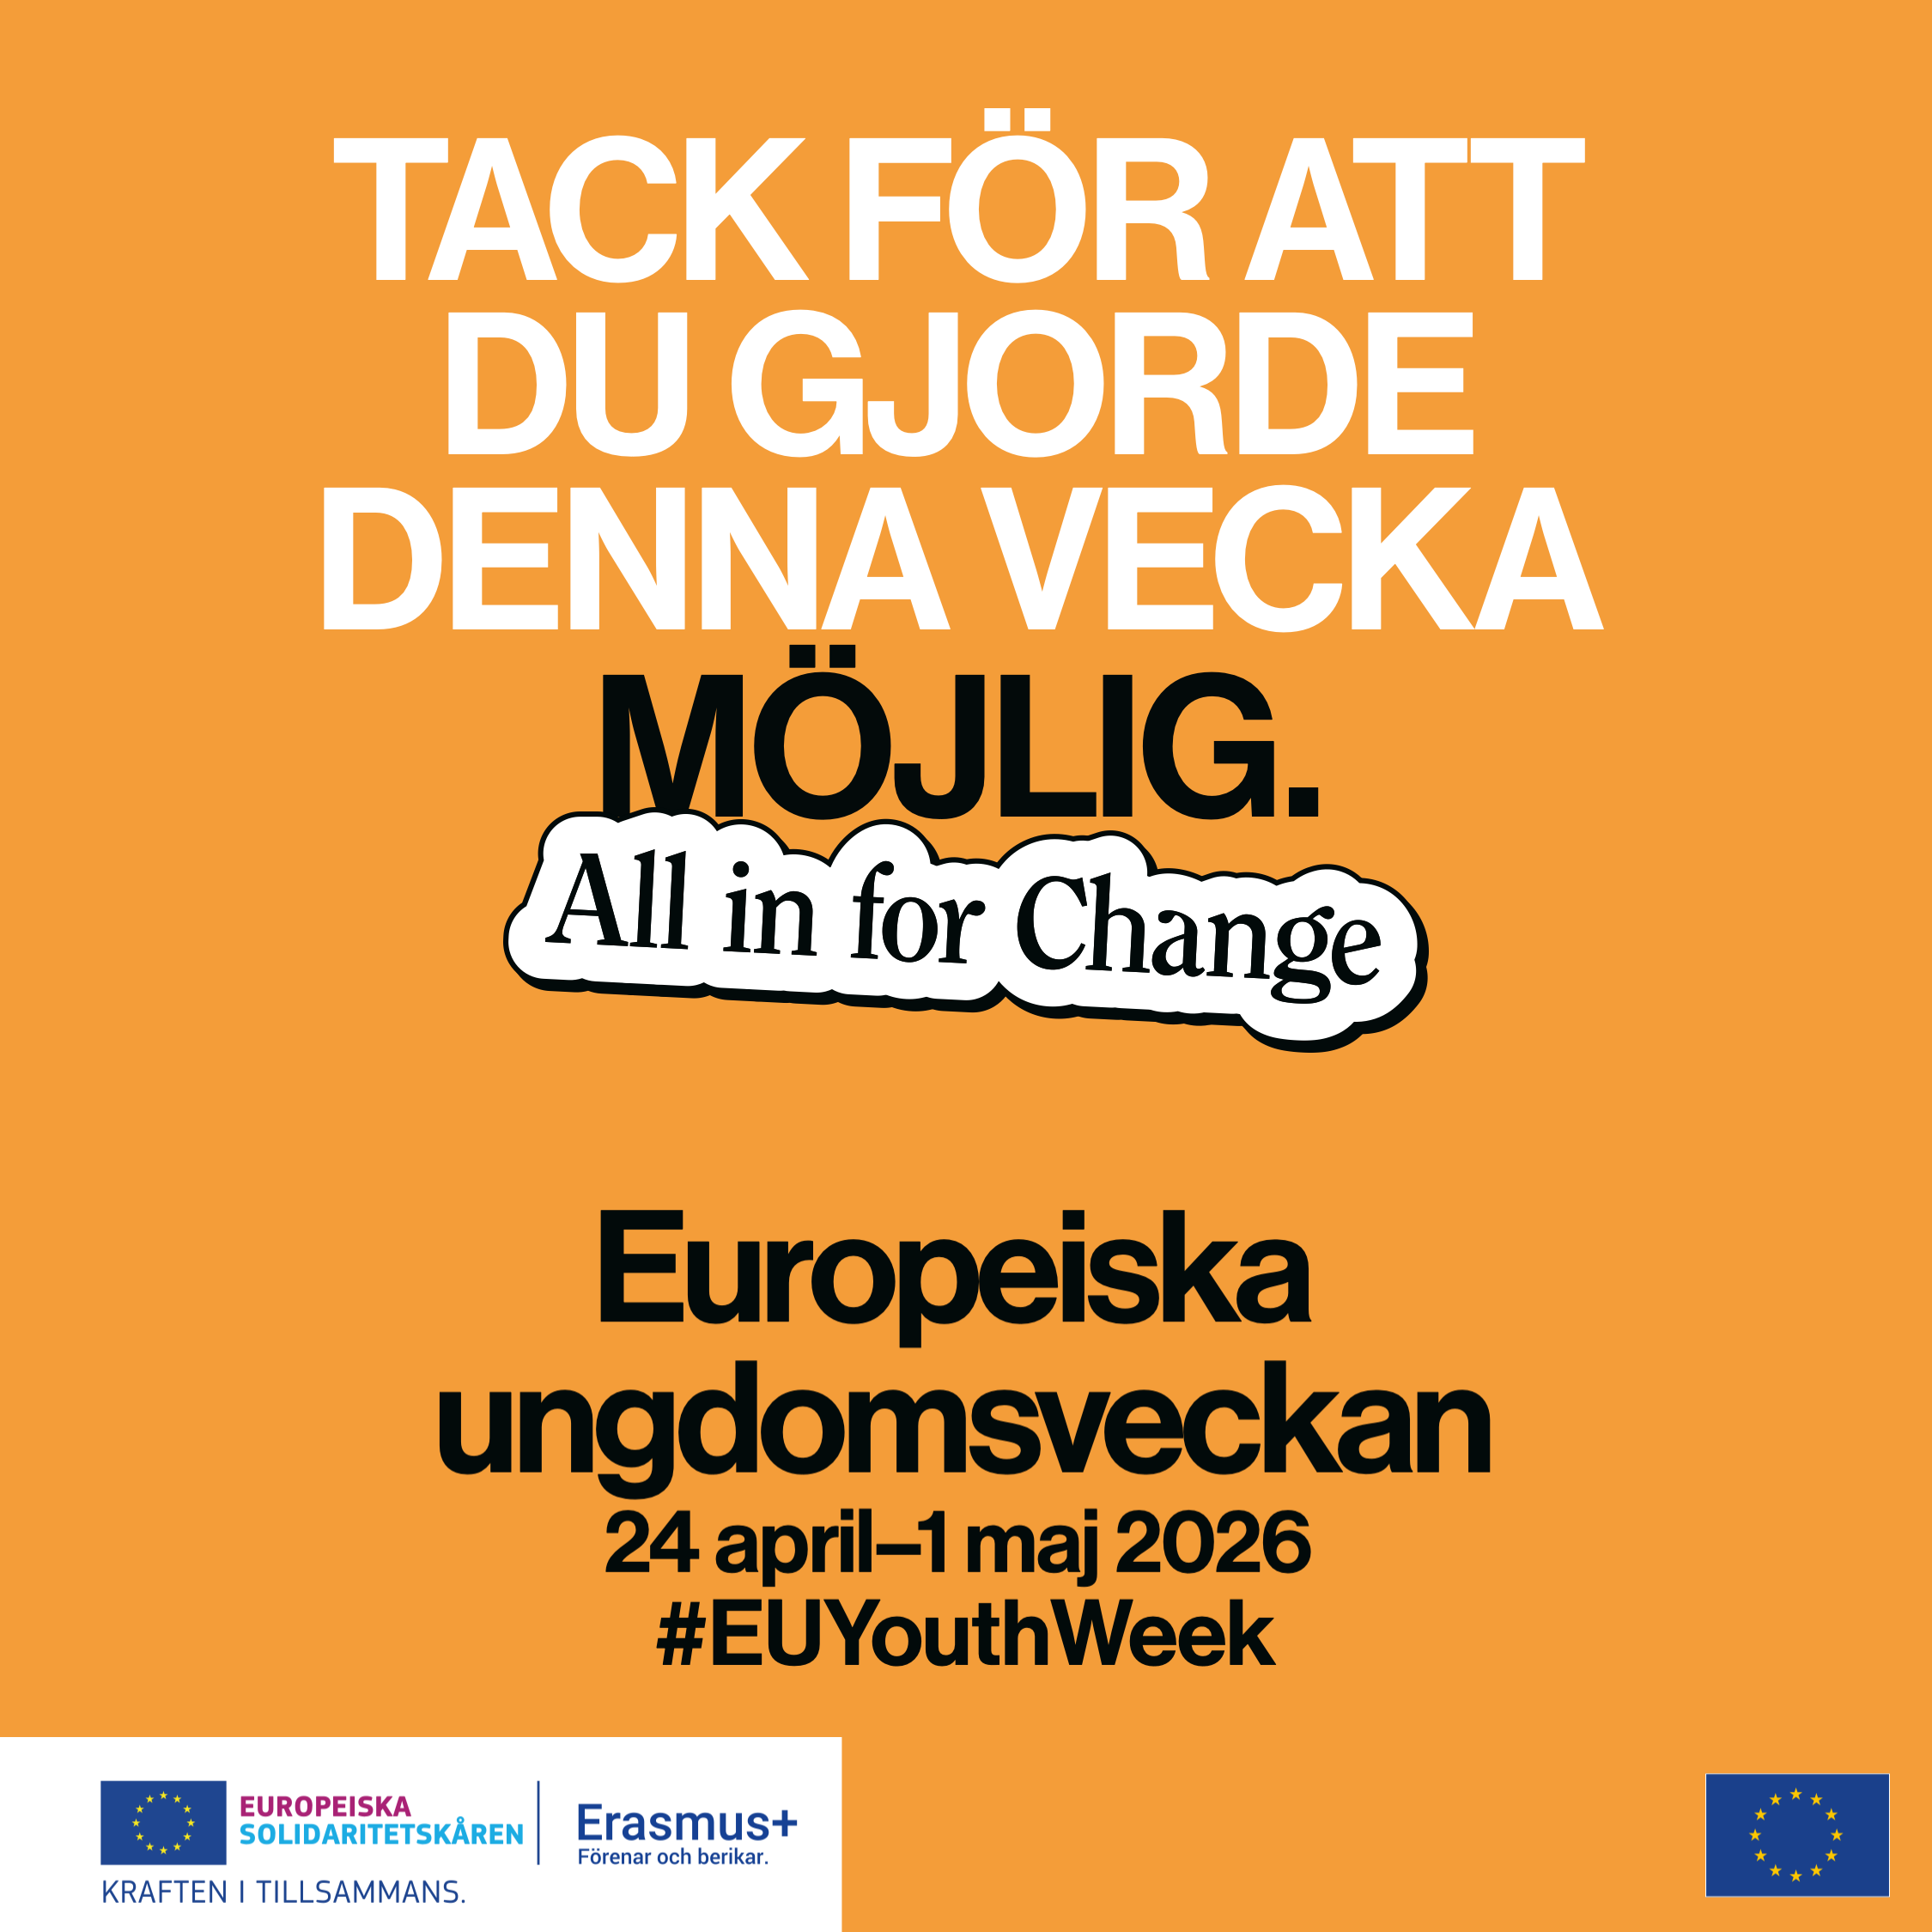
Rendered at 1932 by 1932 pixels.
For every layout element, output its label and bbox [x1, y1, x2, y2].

picture [0, 1737, 1891, 1932]
picture [295, 107, 1637, 1688]
